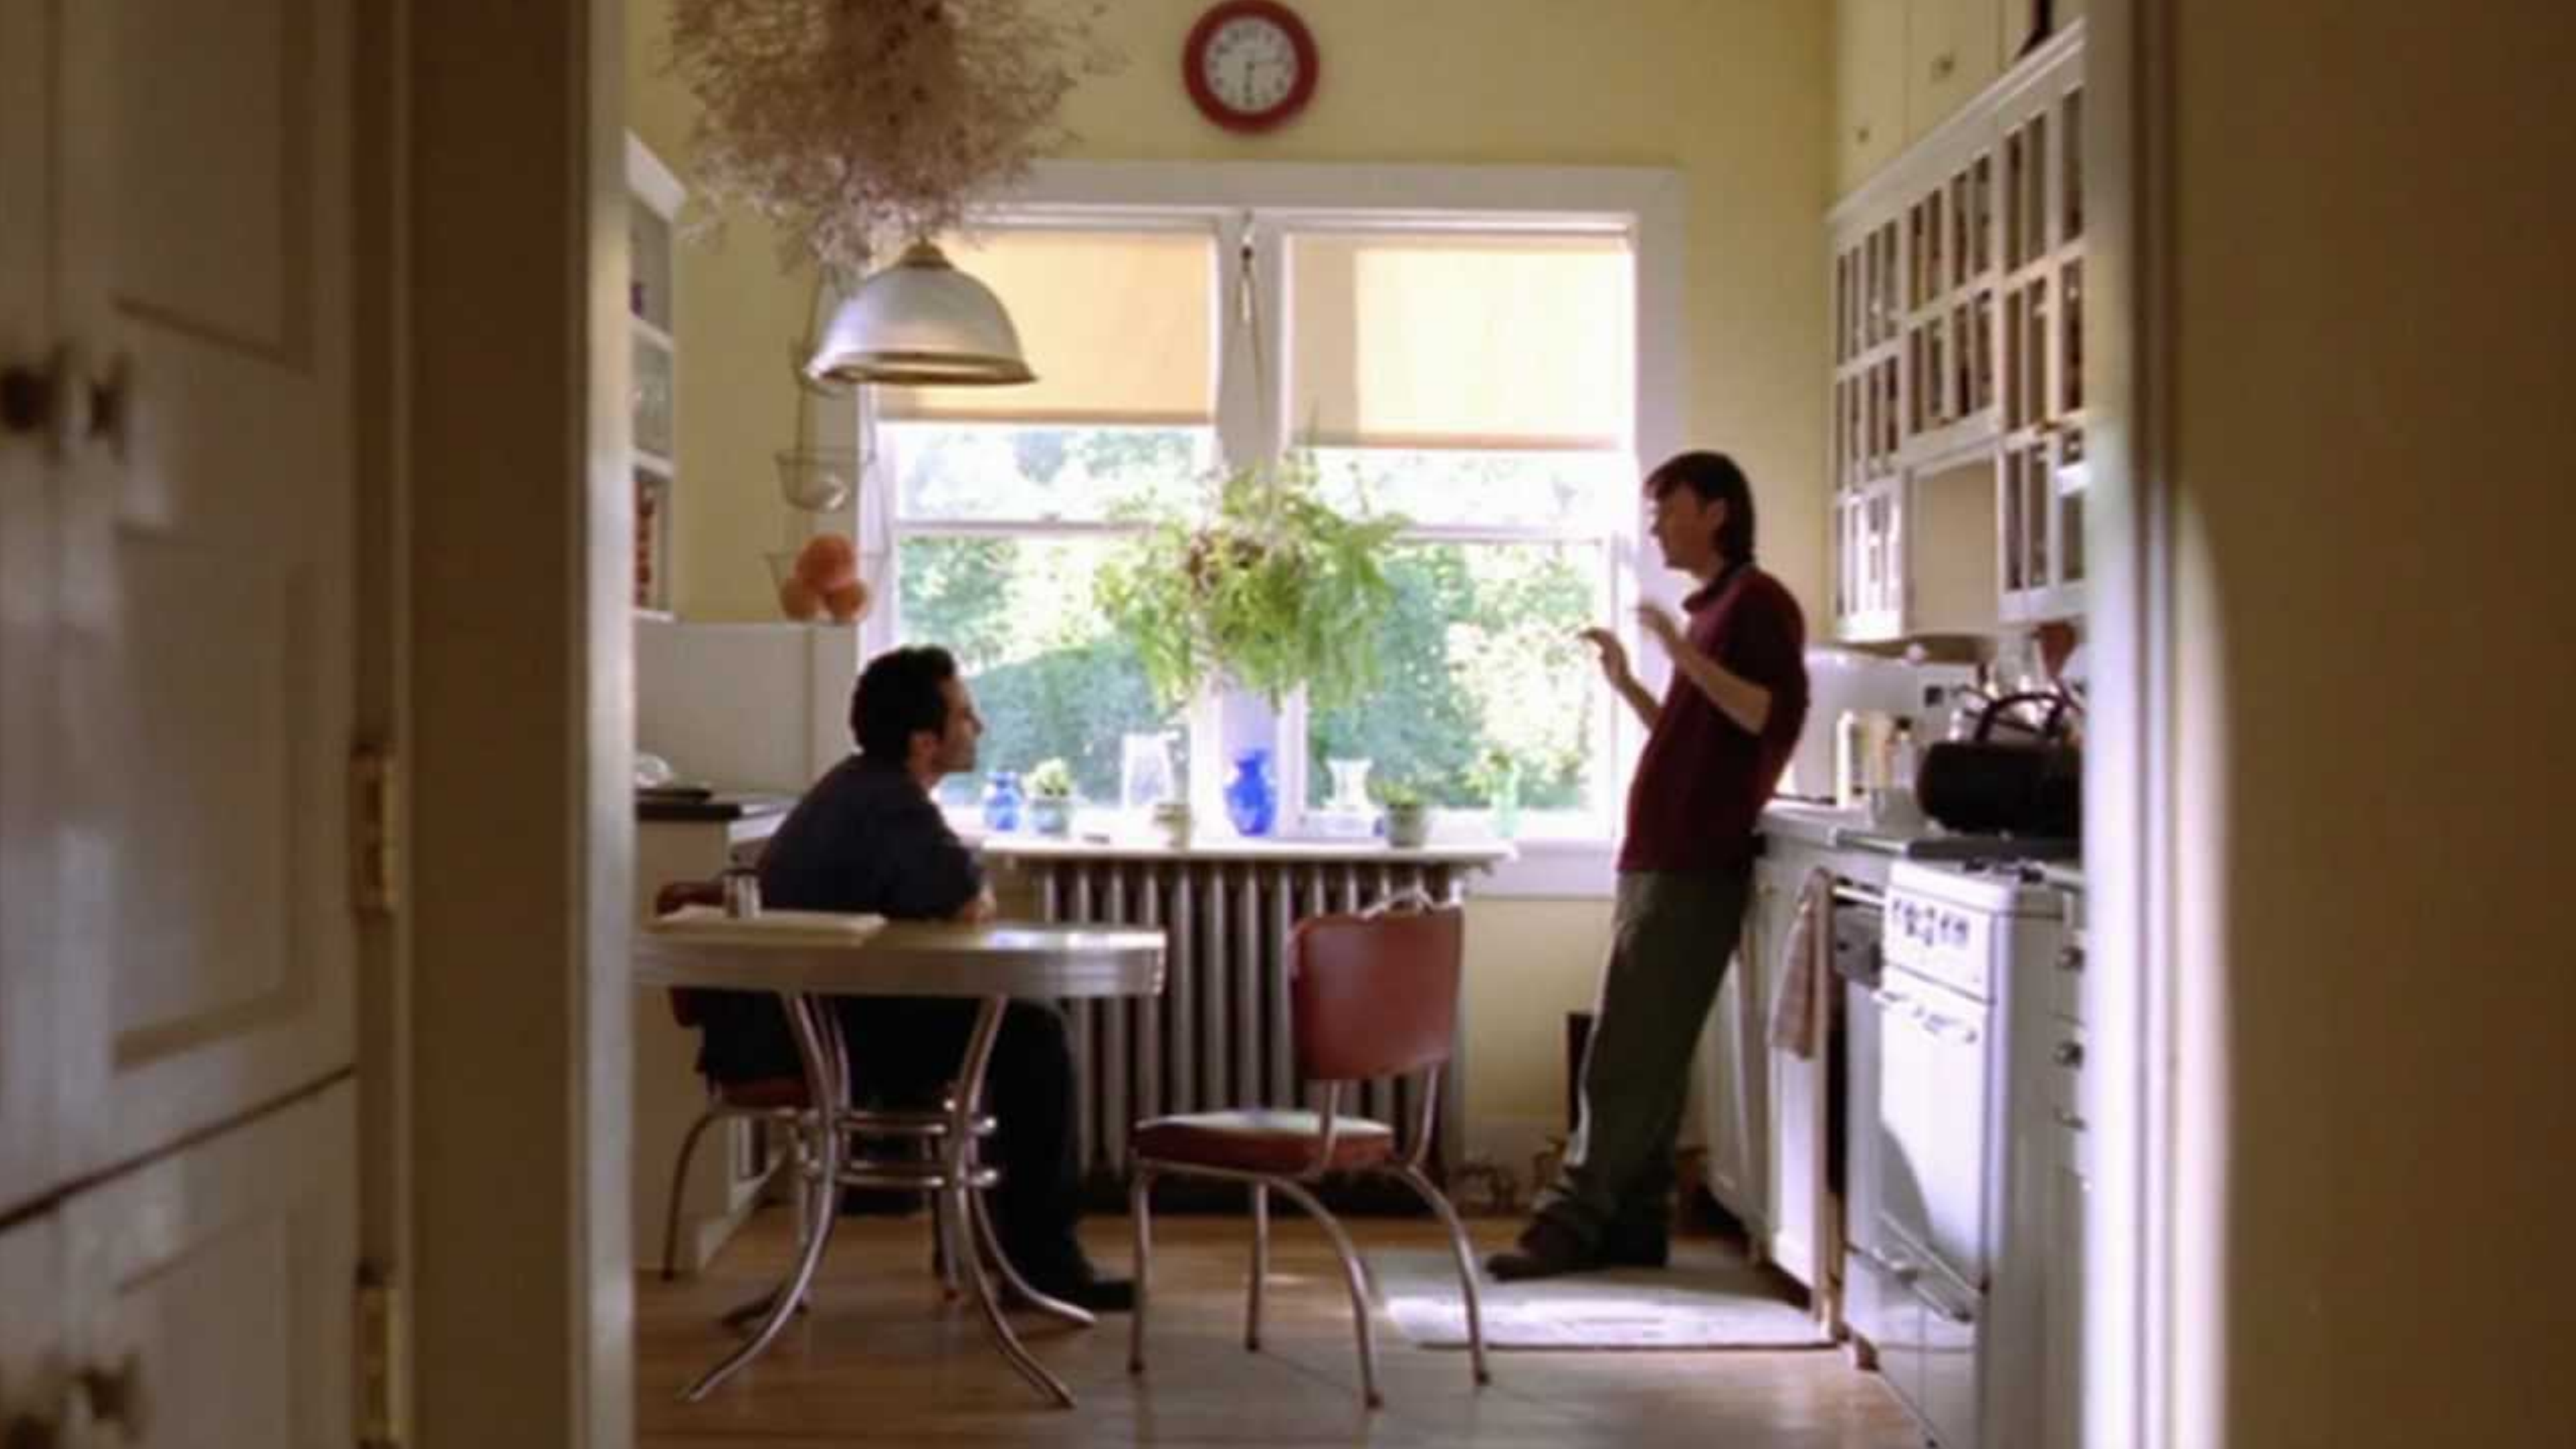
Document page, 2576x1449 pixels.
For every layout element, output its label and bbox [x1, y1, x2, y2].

text_box [0, 0, 2576, 1449]
